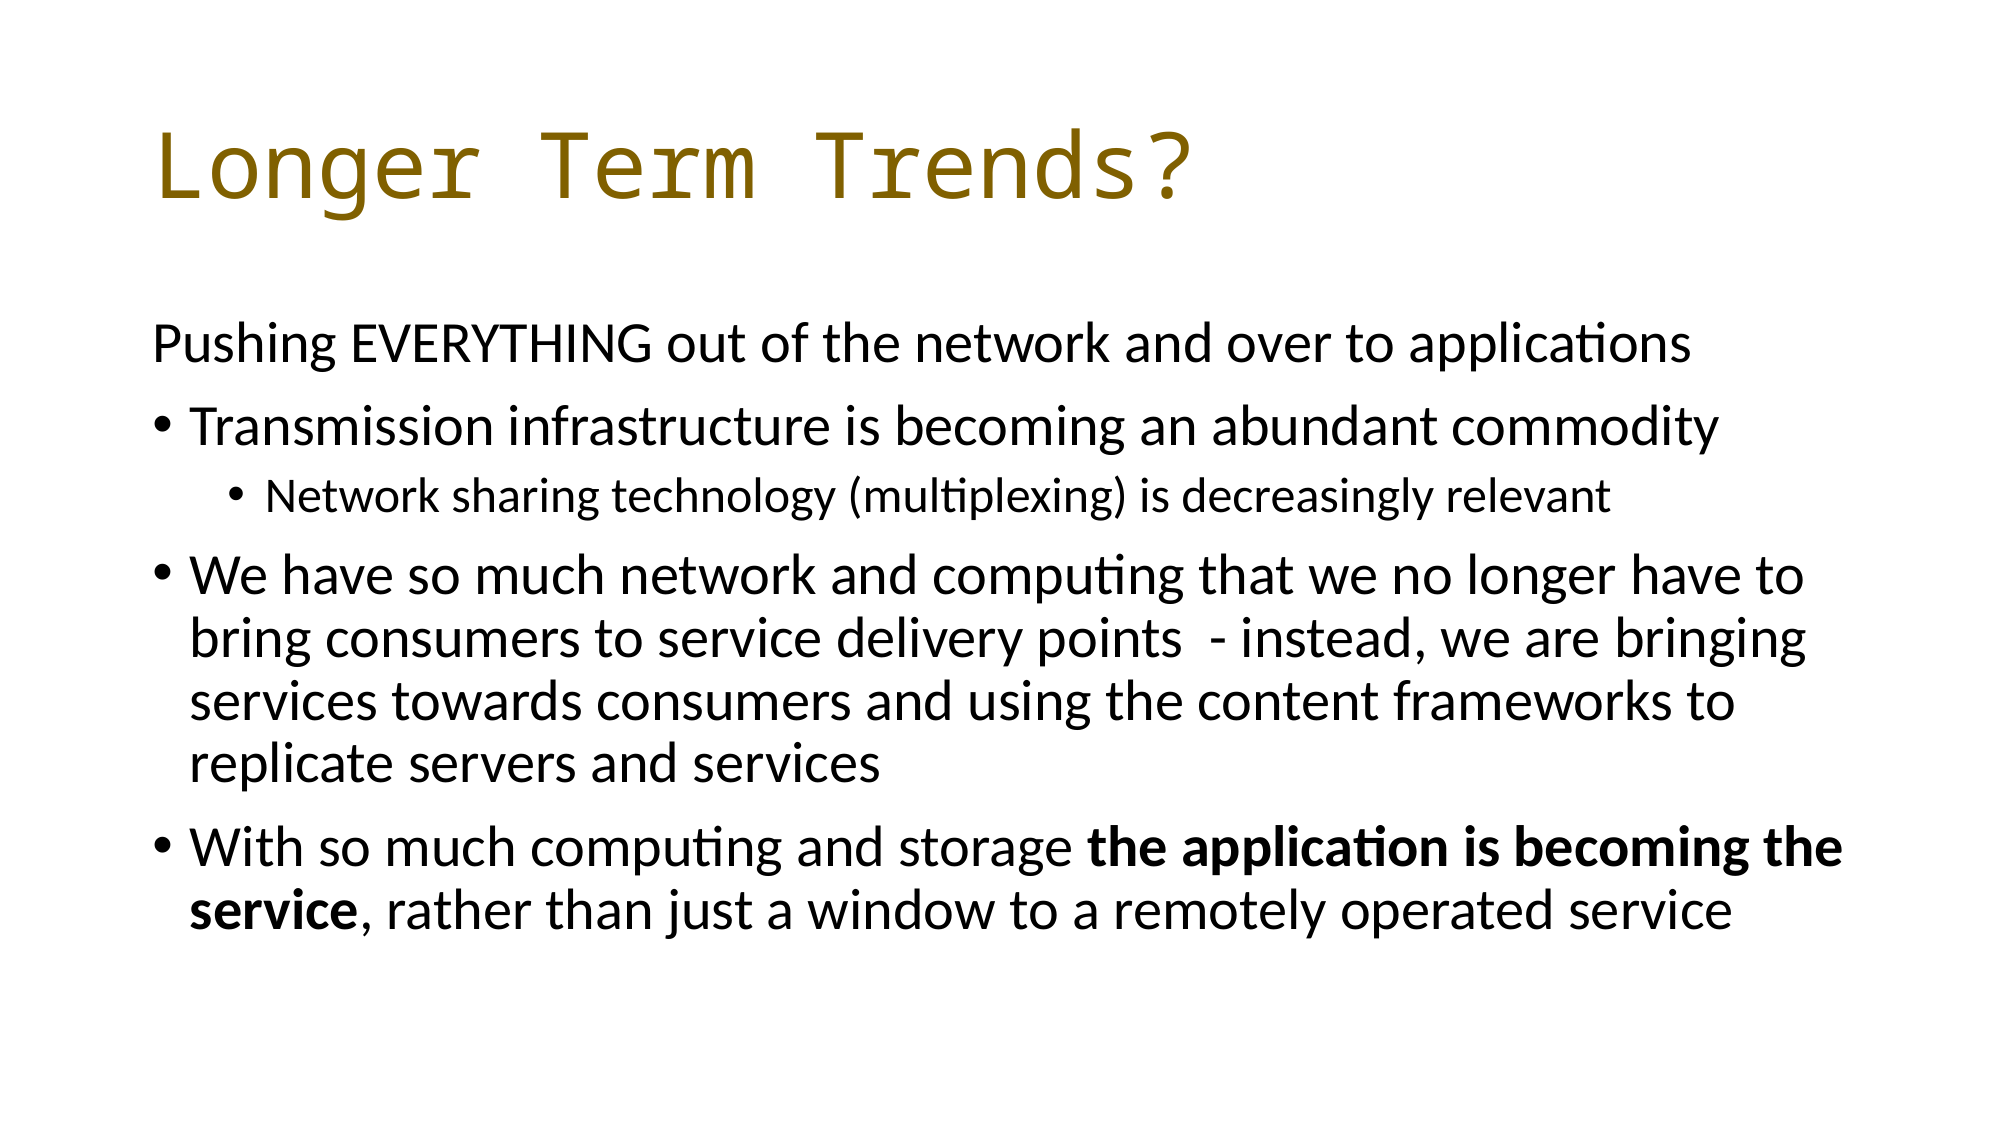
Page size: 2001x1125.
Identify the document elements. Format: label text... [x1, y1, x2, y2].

title Longer Term Trends? [137, 59, 1863, 278]
list Pushing EVERYTHING out of the network and over to applications Transmission infrastructure is becoming an abundant commodity Network sharing technology (multiplexing) is decreasingly relevant We have so much network and computing that we no longer have to bring consumers to service delivery points - instead, we are bringing services towards consumers and using the content frameworks to replicate servers and services With so much computing and storage the application is becoming the service, rather than just a window to a remotely operated service [137, 304, 1863, 1019]
